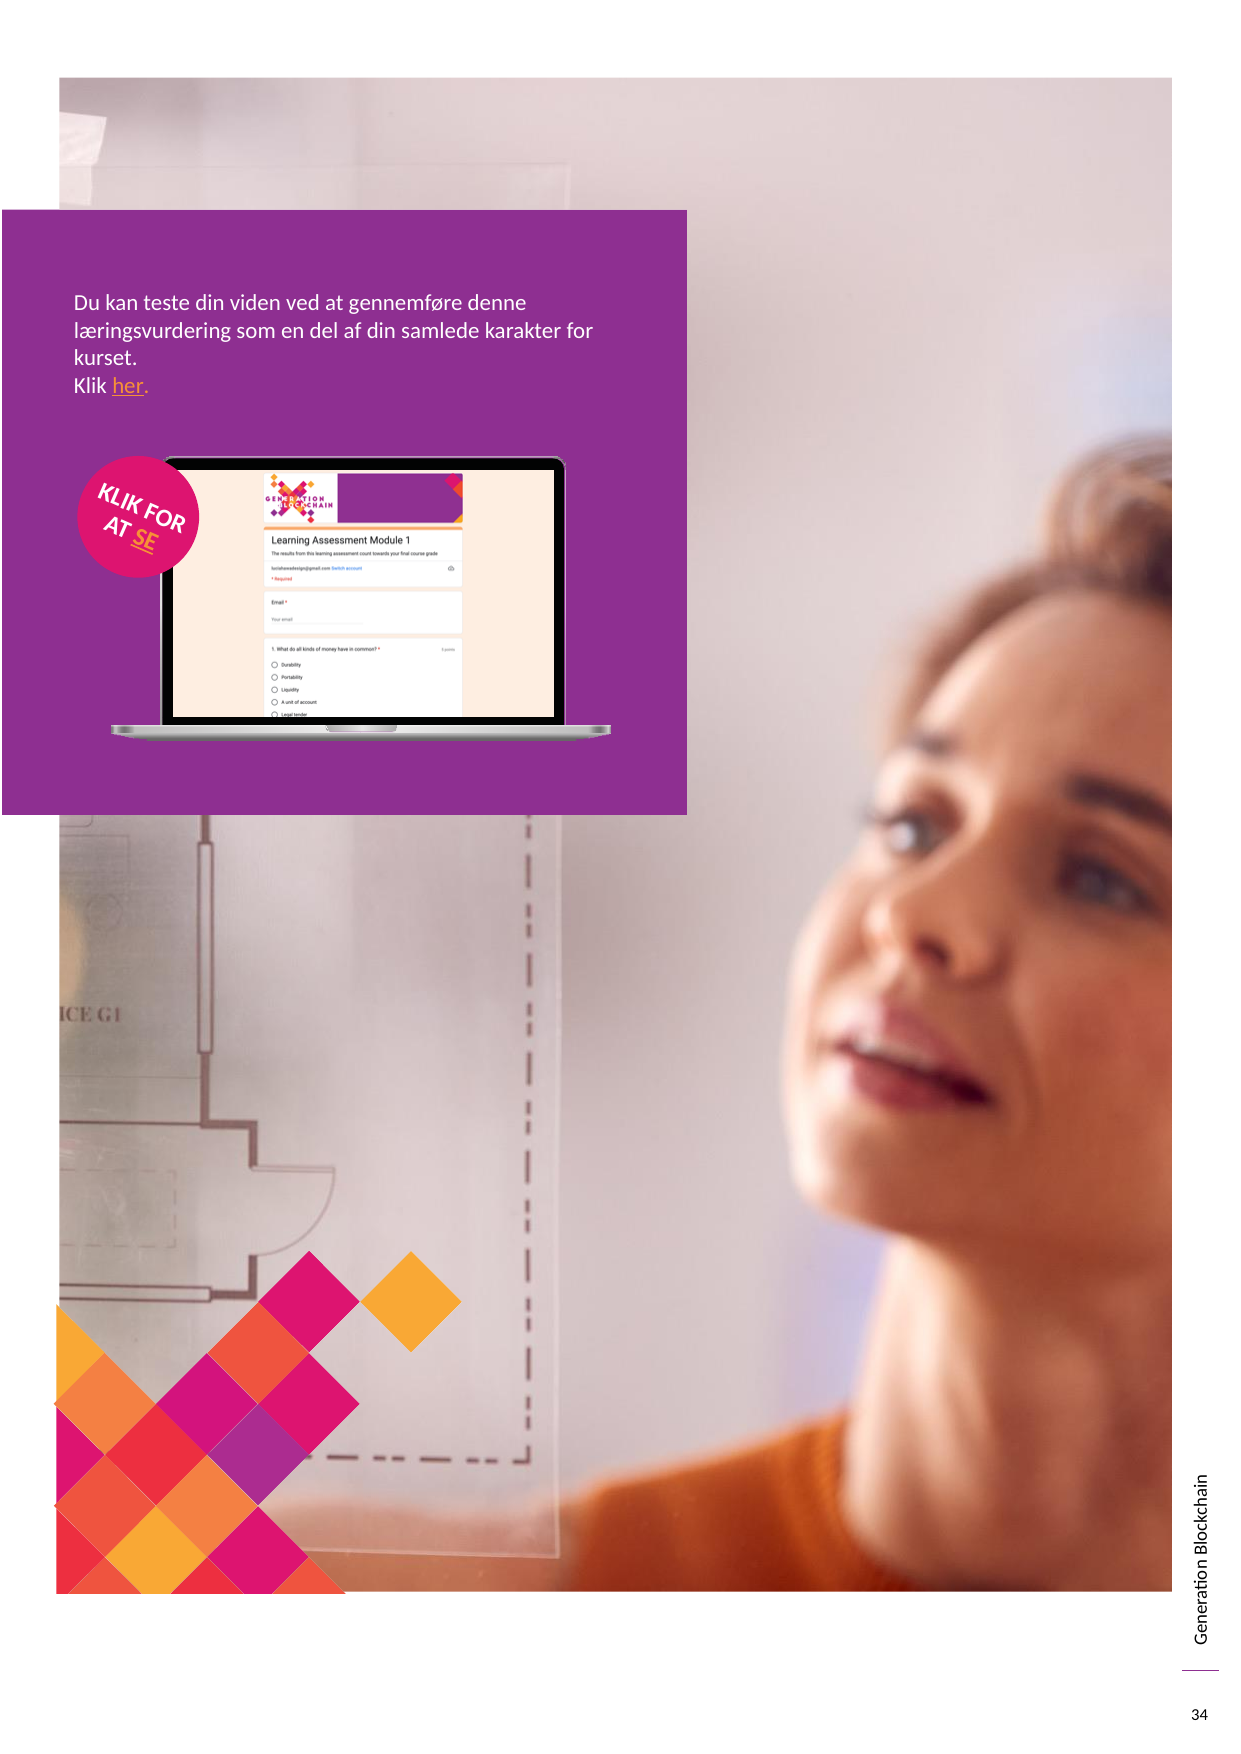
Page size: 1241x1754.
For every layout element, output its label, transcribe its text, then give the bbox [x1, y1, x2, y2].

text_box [68, 455, 204, 578]
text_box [111, 456, 611, 741]
slide_number 34 [1170, 1692, 1229, 1736]
picture [59, 77, 1172, 1592]
